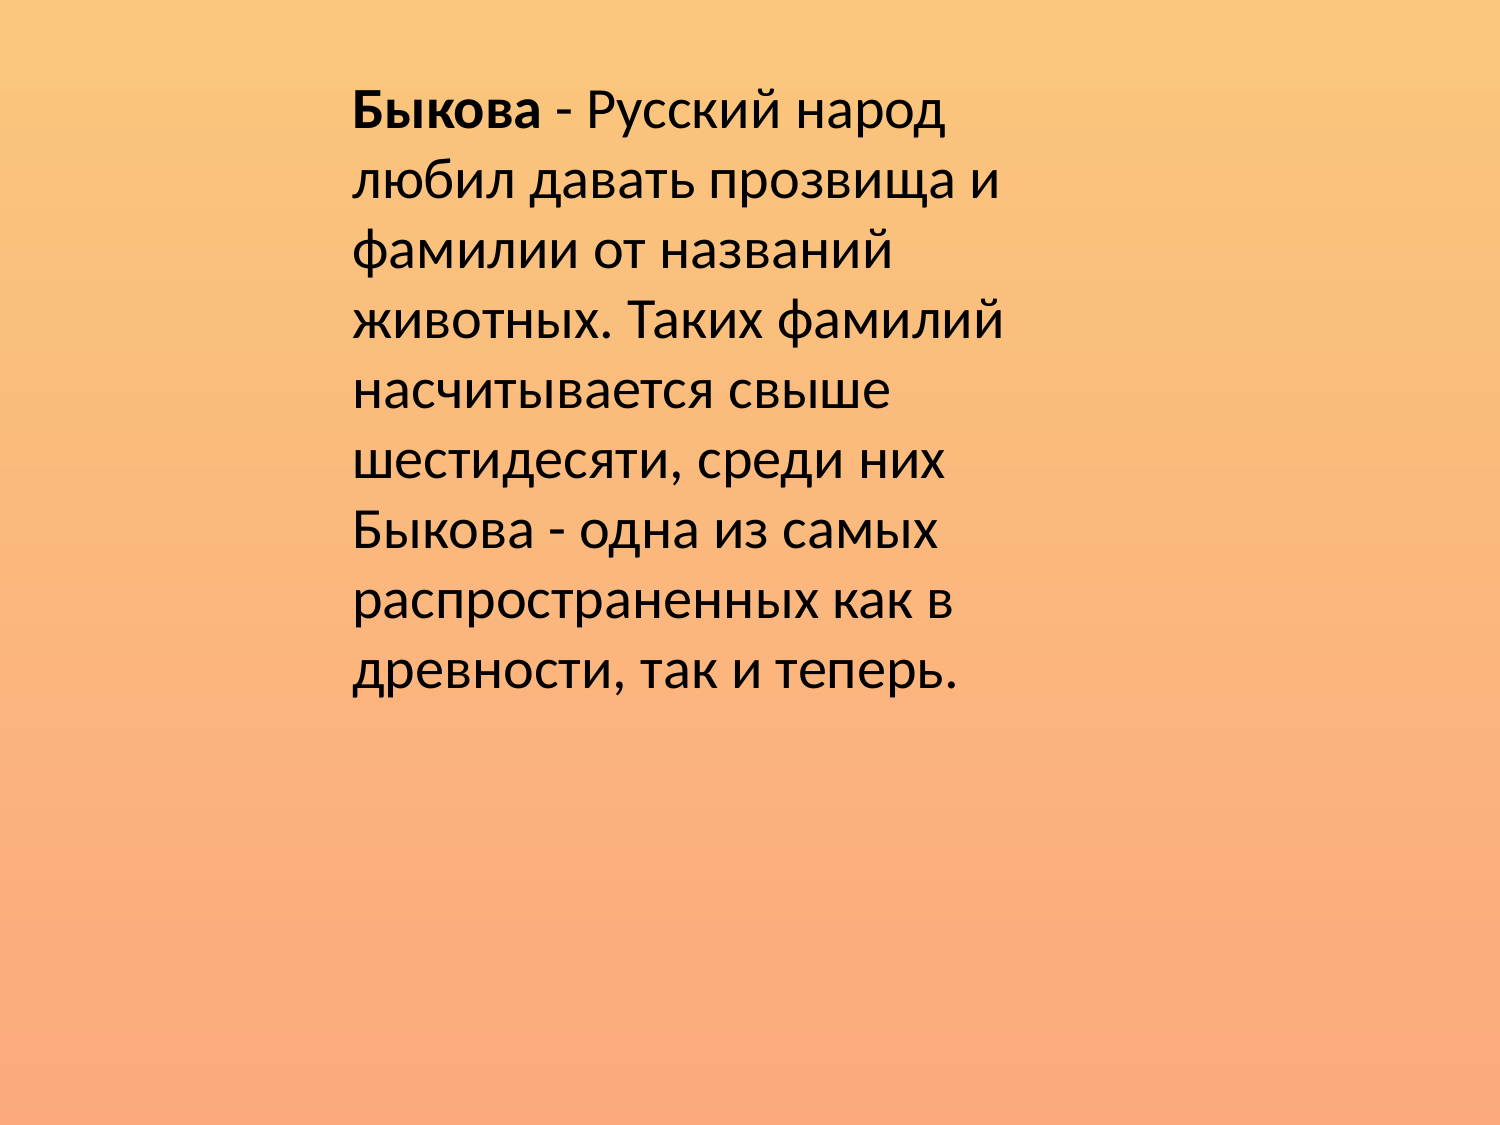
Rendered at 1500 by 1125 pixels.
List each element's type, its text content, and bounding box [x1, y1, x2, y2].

text_box Быкова - Русский народ любил давать прозвища и фамилии от названий животных. Таких фамилий насчитывается свыше шестидесяти, среди них Быкова - одна из самых распространенных как в древности, так и теперь. [337, 62, 1088, 847]
